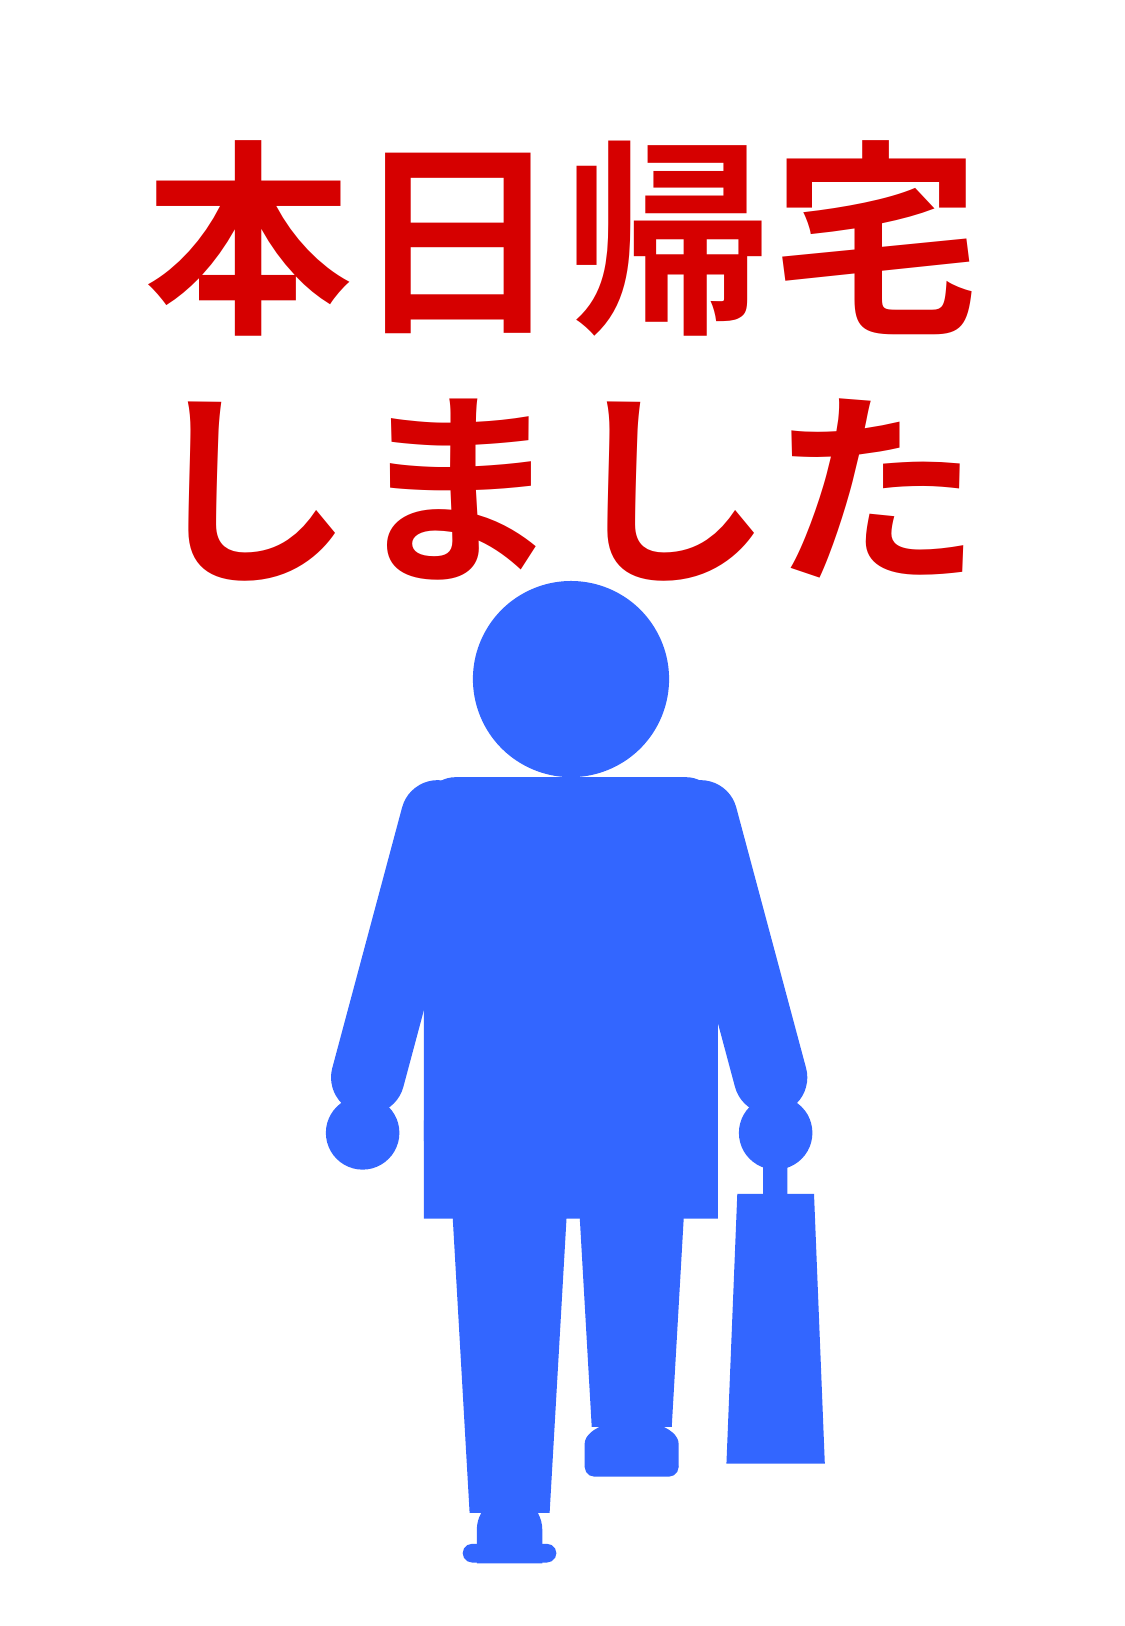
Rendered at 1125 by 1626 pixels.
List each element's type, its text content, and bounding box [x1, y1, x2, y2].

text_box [325, 580, 825, 1563]
text_box 本日帰宅 しました [1, 101, 1125, 617]
